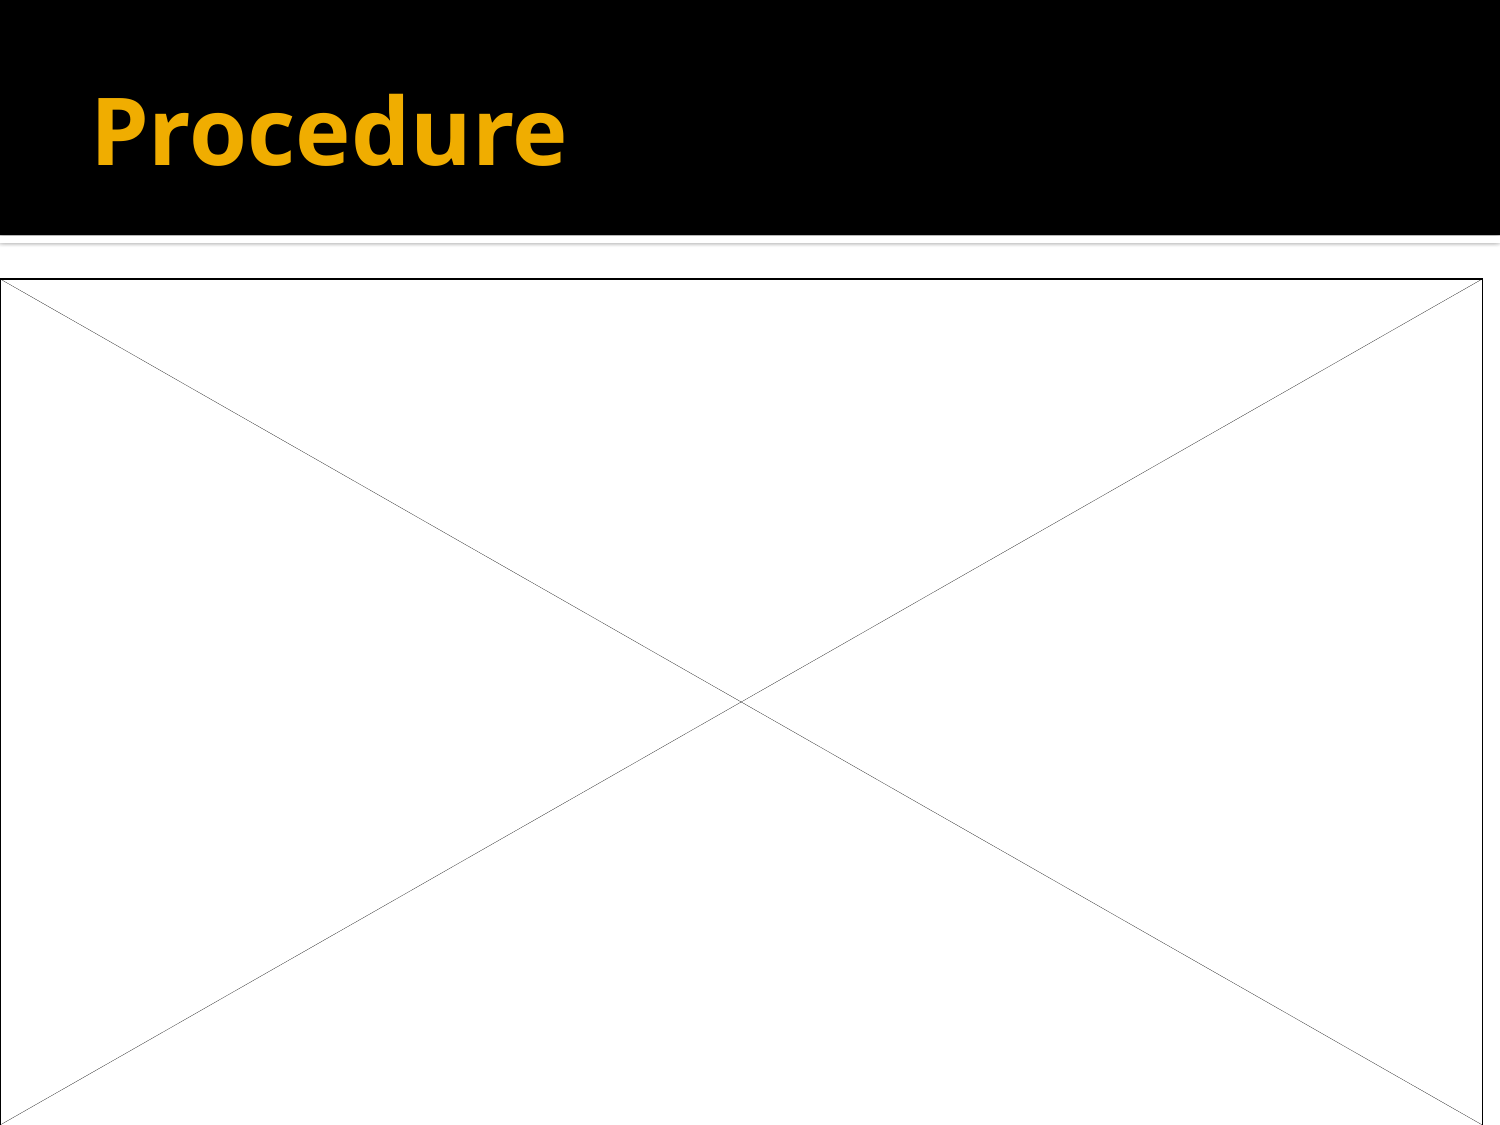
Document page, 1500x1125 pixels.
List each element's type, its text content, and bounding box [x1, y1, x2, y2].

title Procedure [75, 25, 1425, 231]
